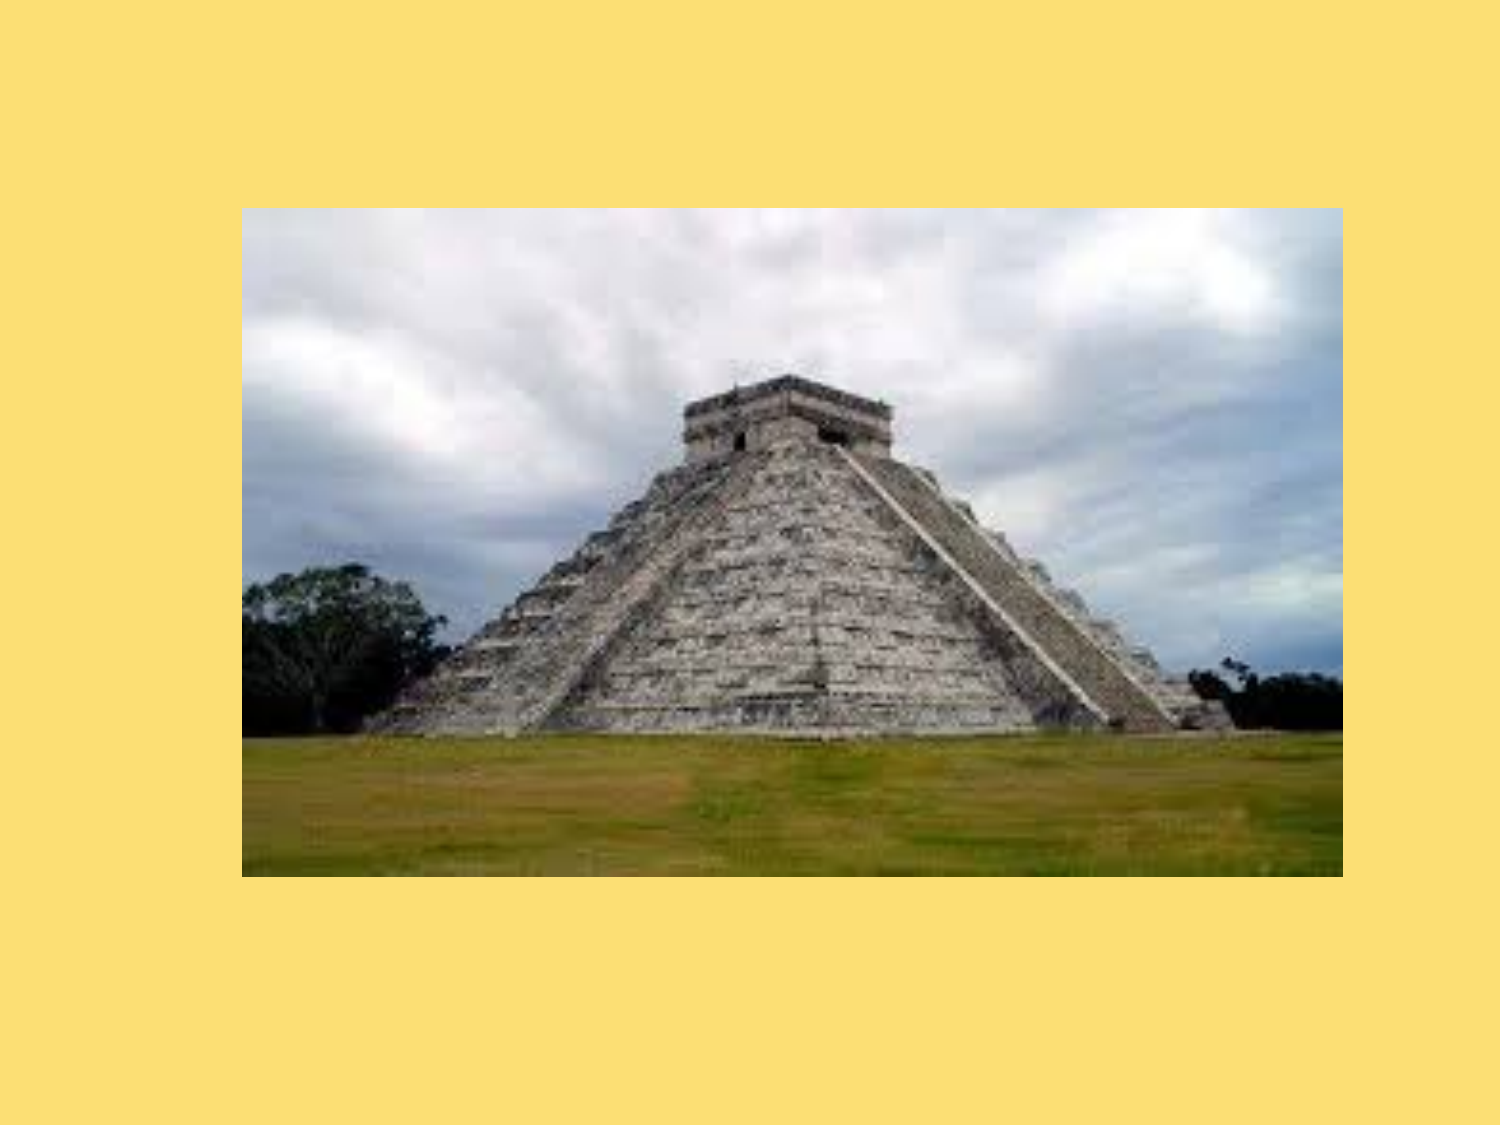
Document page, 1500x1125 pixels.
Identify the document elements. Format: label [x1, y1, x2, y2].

list [241, 207, 1343, 877]
